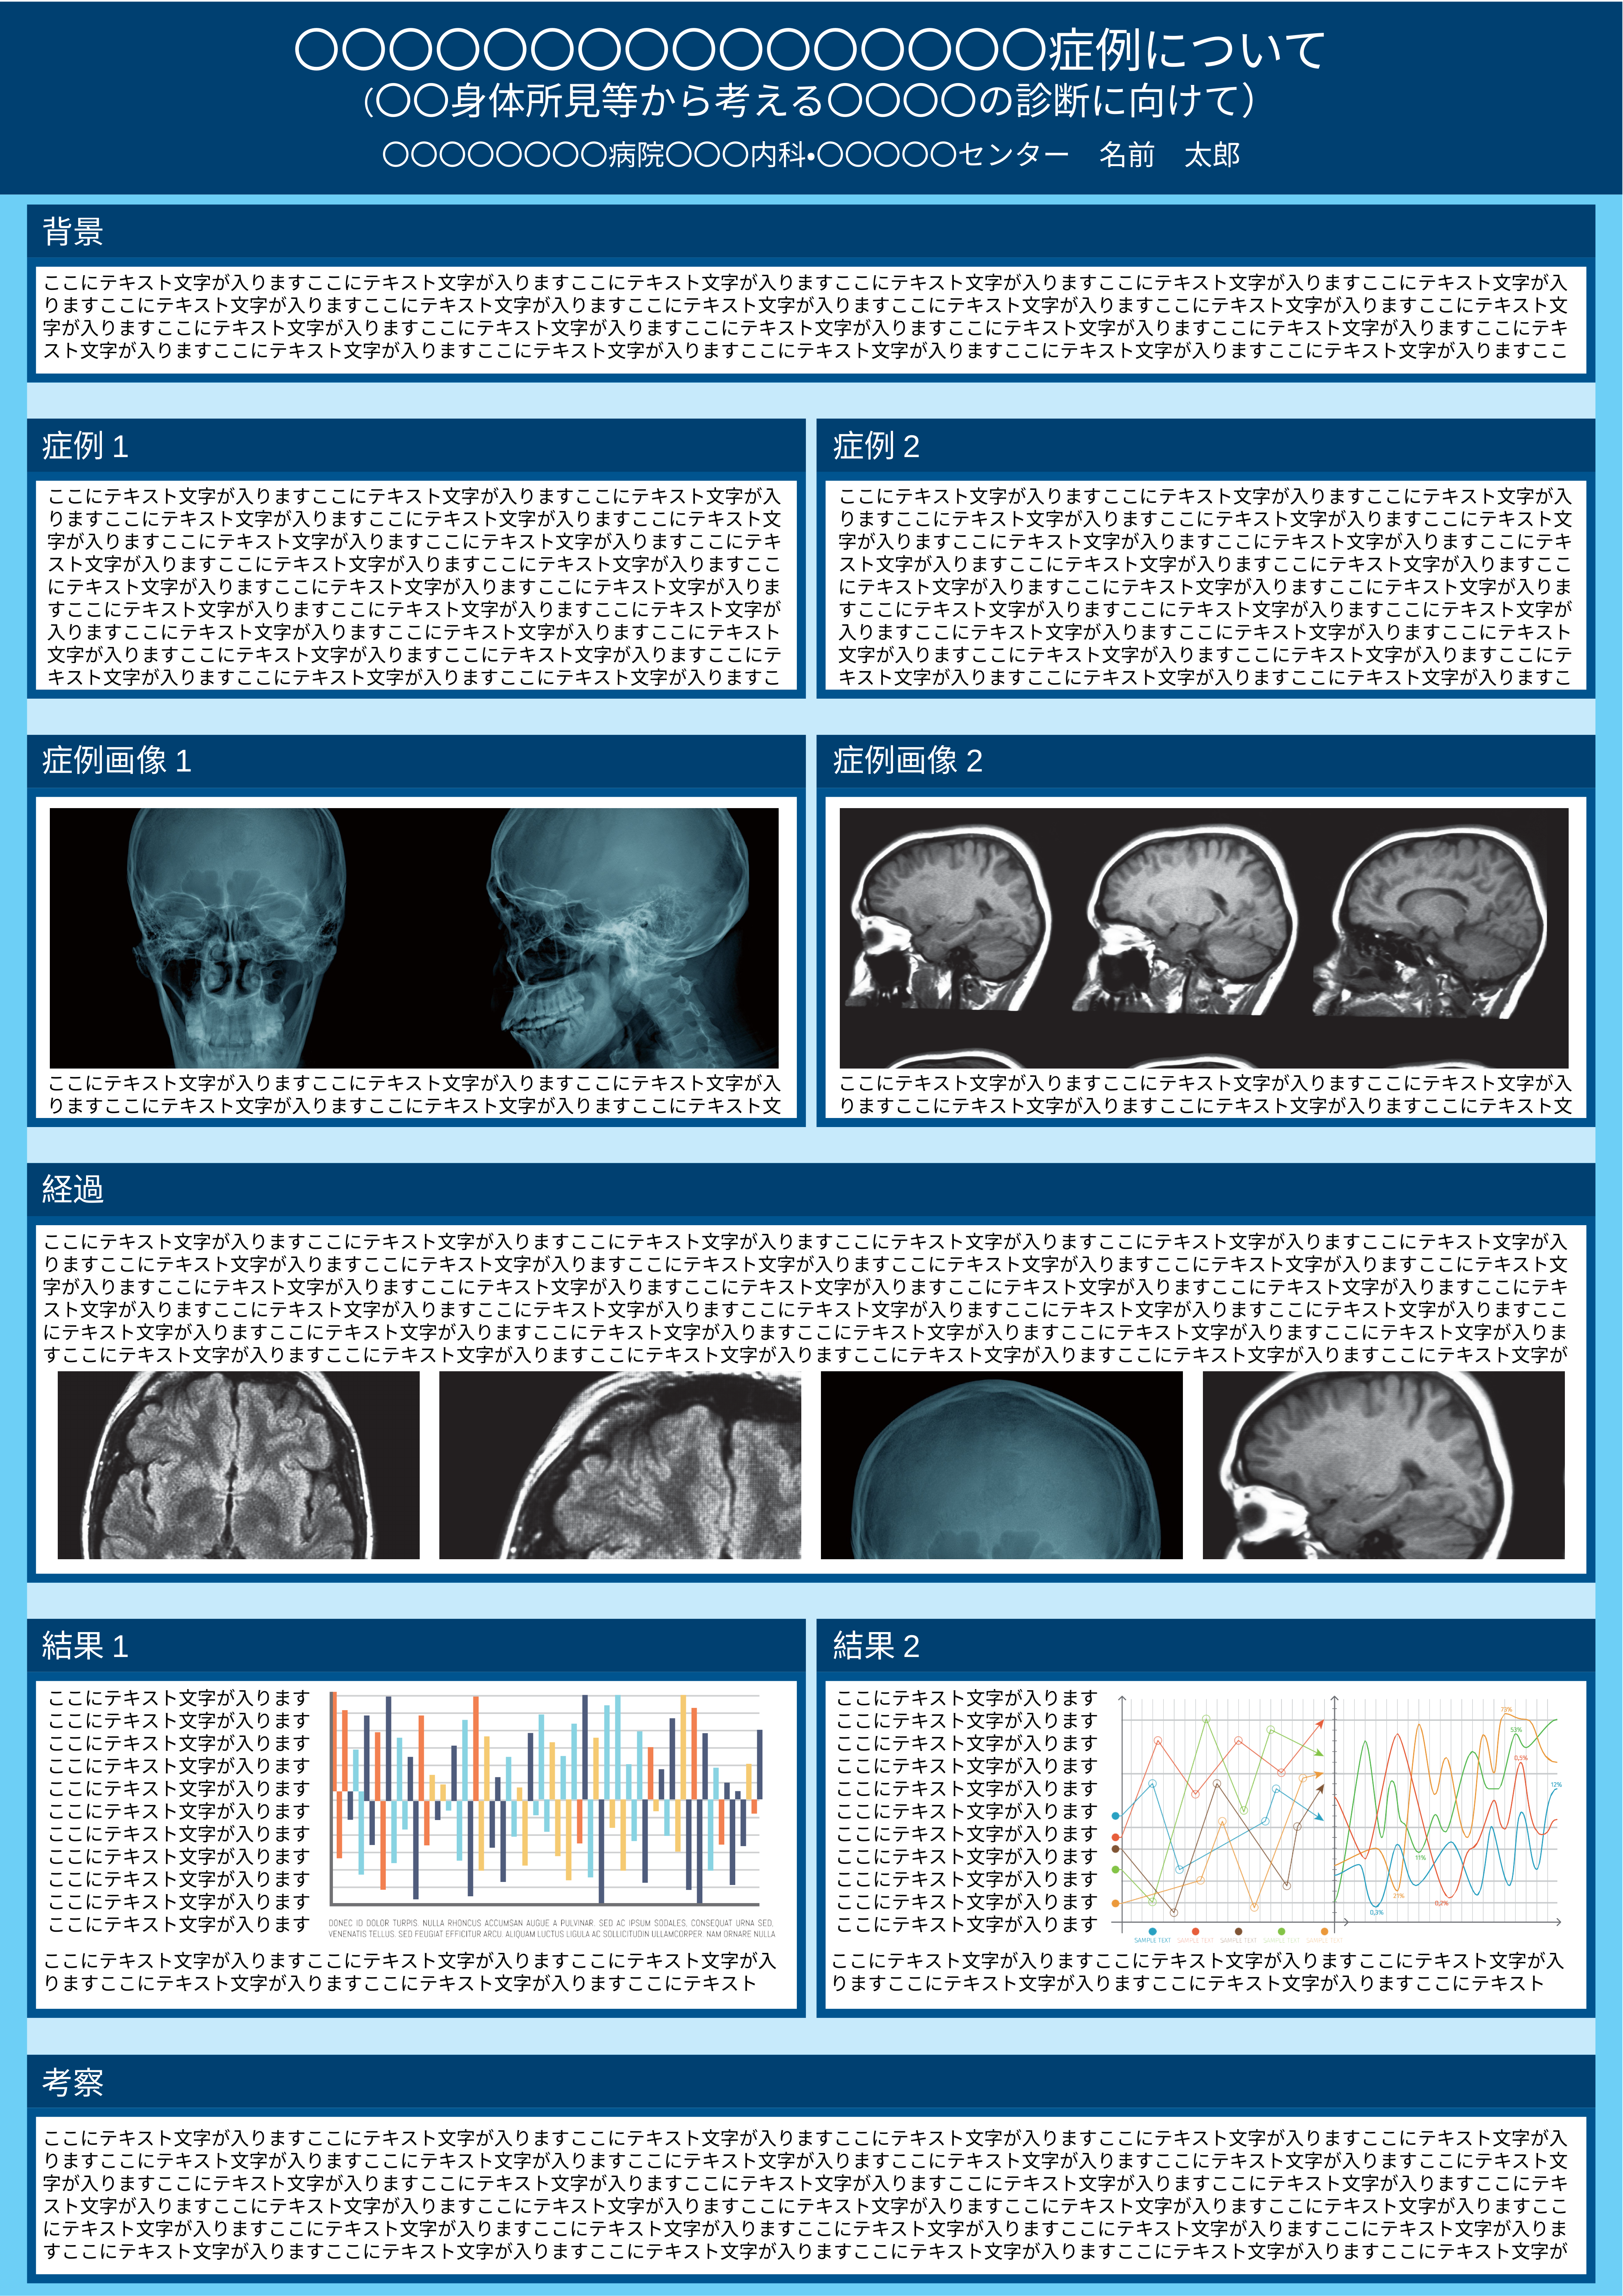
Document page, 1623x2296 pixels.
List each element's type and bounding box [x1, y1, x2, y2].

text_box [0, 2, 1623, 2296]
